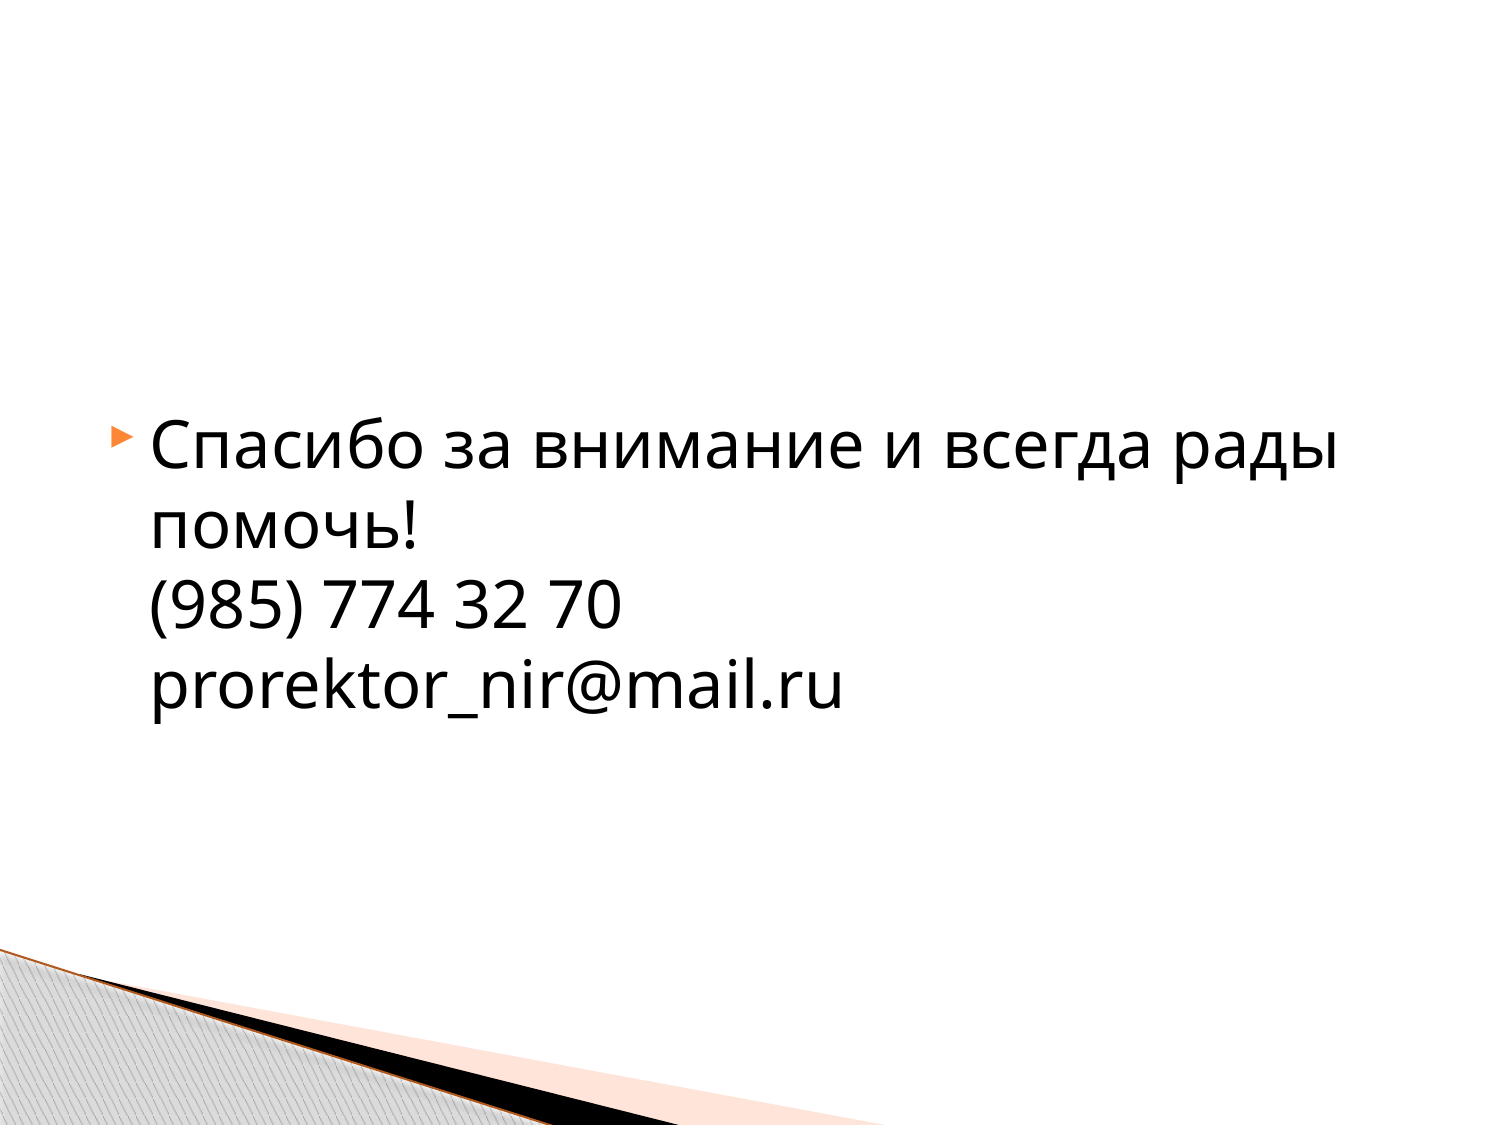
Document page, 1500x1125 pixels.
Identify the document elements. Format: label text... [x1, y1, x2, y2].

list Спасибо за внимание и всегда рады помочь! (985) 774 32 70 prorektor_nir@mail.ru [75, 243, 1425, 986]
